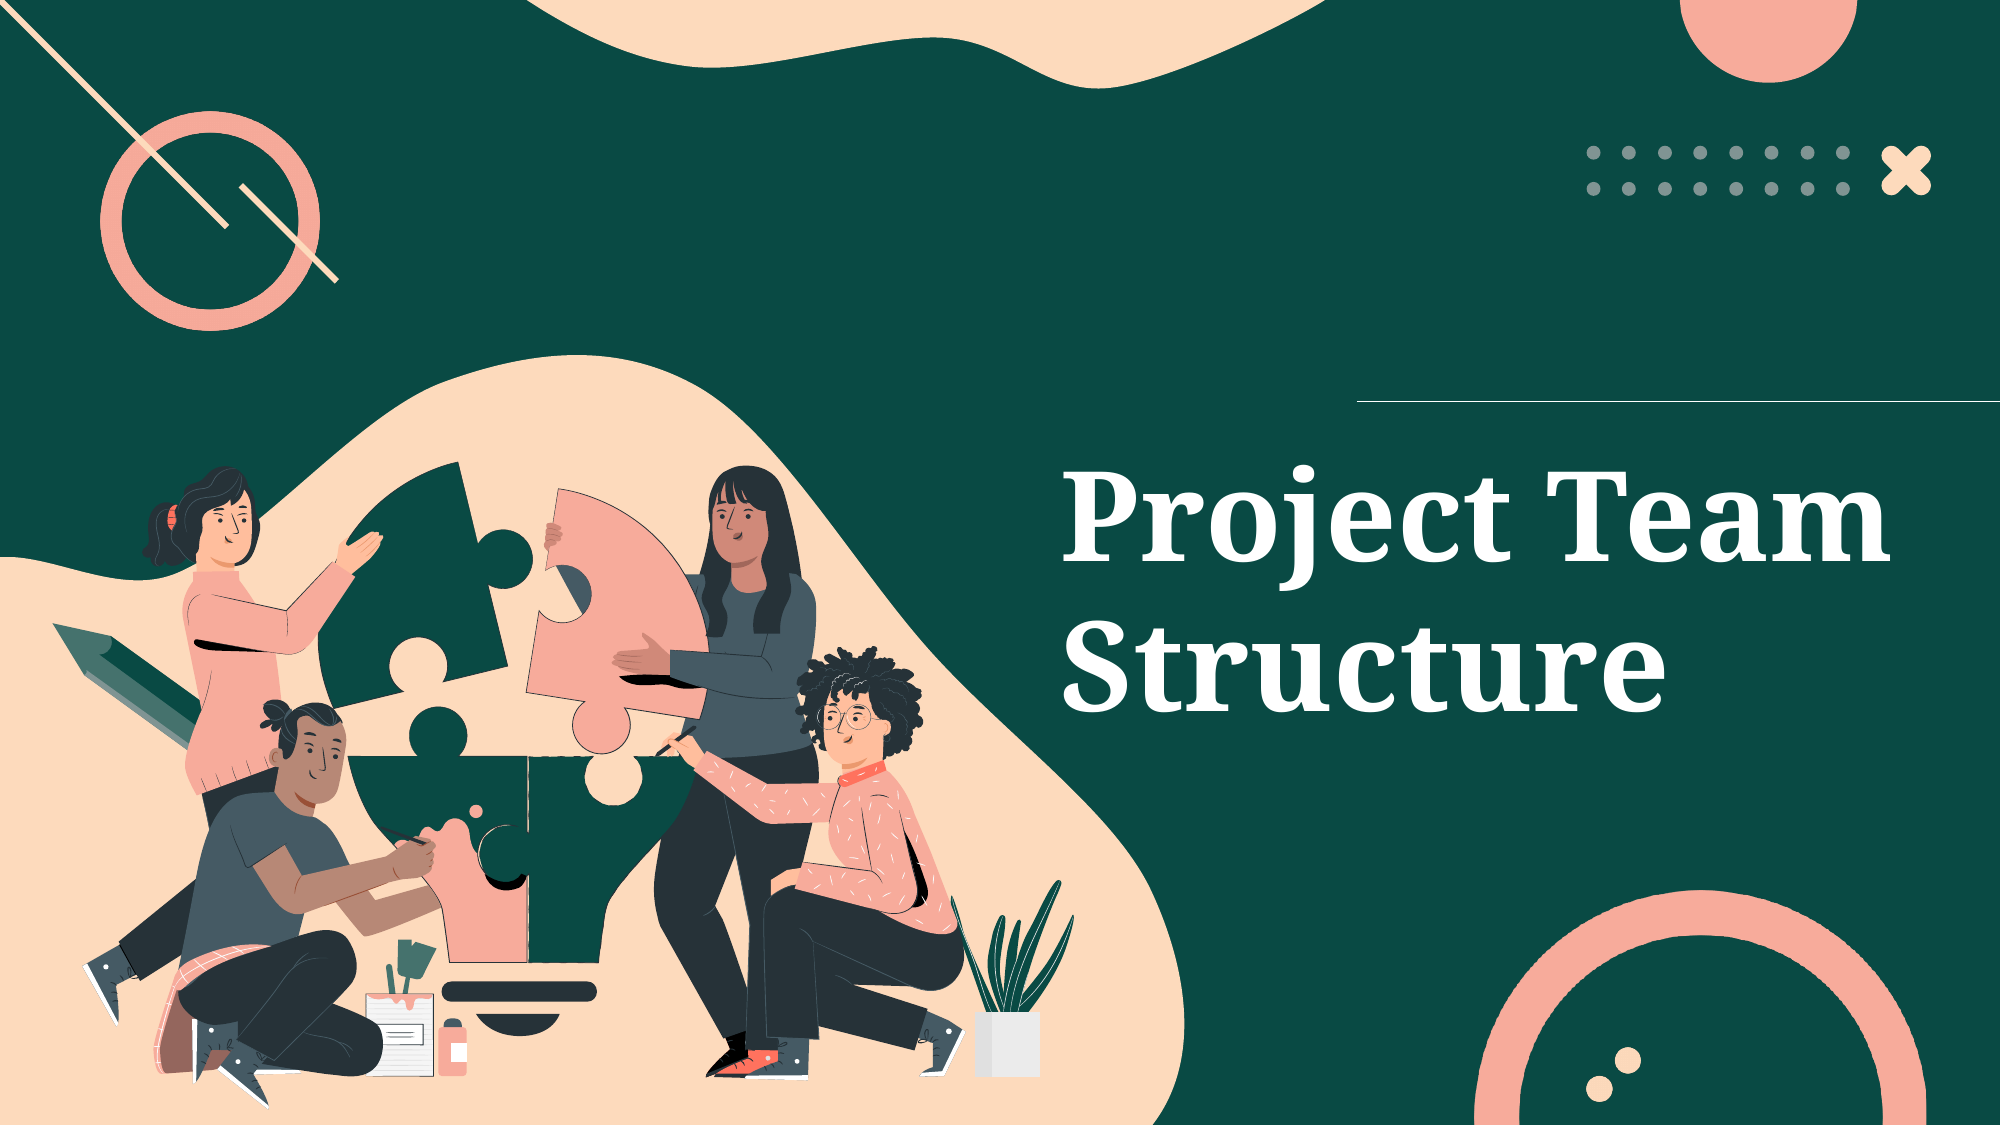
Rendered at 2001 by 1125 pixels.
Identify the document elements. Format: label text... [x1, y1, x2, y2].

picture [100, 111, 320, 331]
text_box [240, 185, 337, 282]
text_box [0, 556, 1186, 1125]
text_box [1586, 0, 1931, 196]
picture [1473, 890, 1927, 1125]
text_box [0, 0, 227, 227]
text_box [524, 0, 1327, 90]
text_box [325, 354, 782, 461]
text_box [52, 461, 1074, 1110]
text_box Project Team Structure [1045, 452, 1936, 720]
